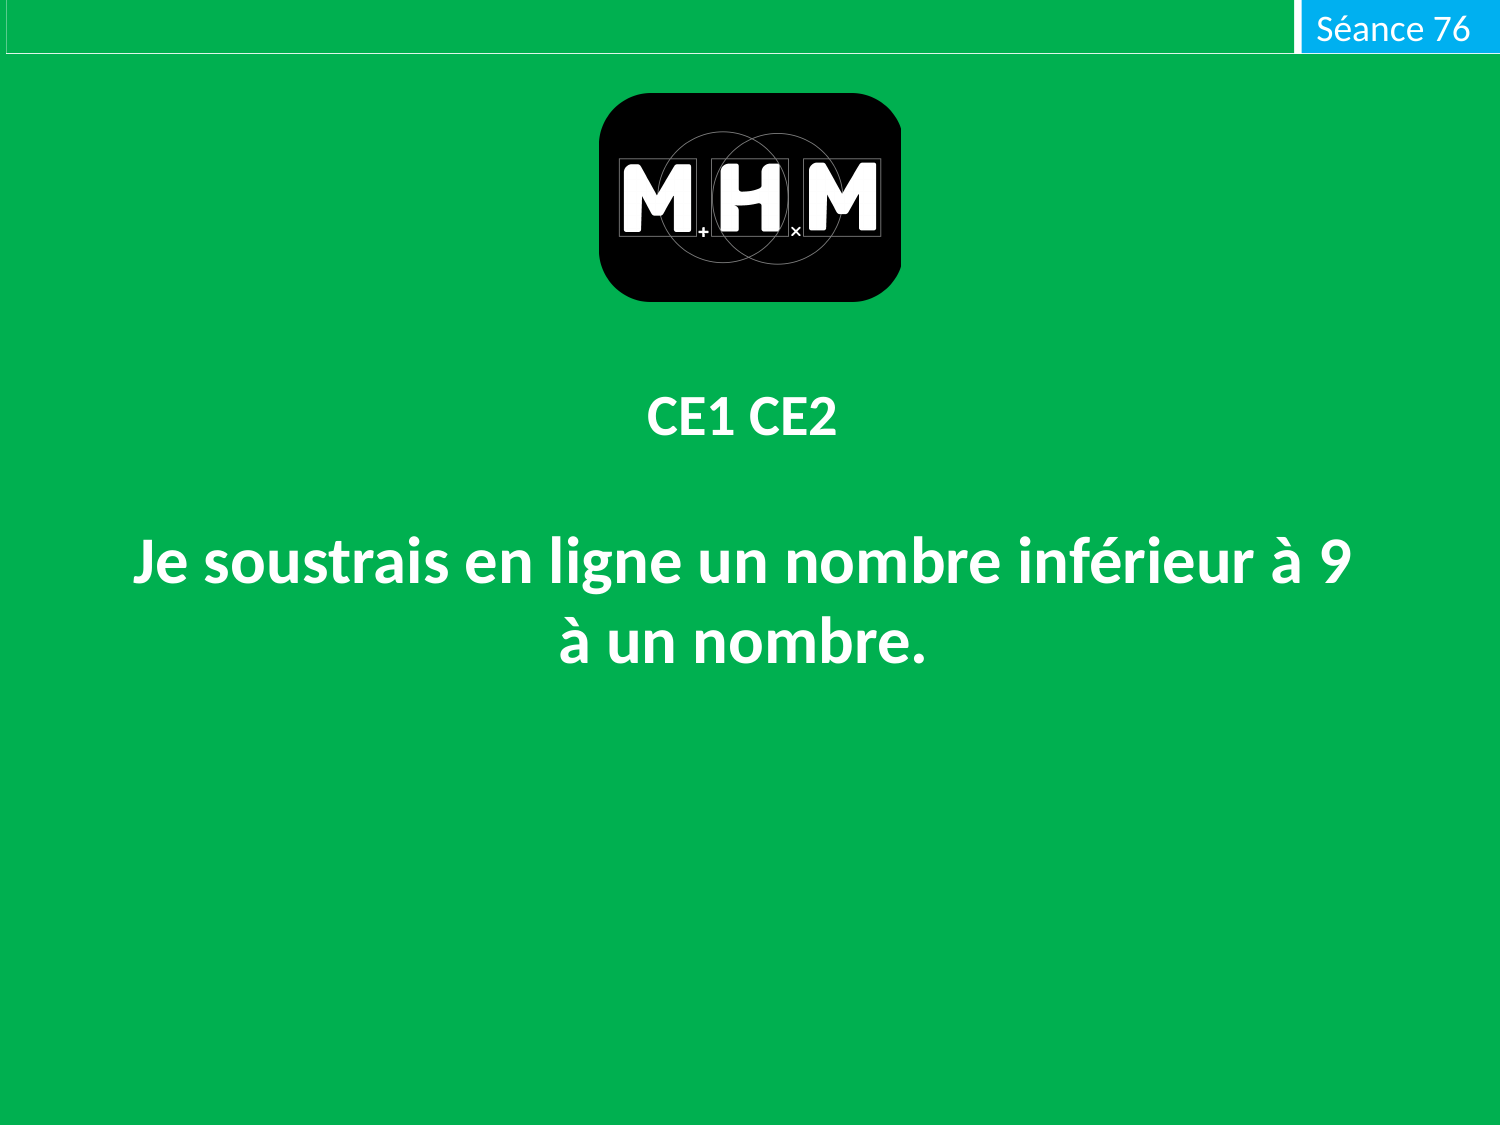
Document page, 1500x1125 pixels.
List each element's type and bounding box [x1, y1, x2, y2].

text_box [0, 54, 1500, 1125]
